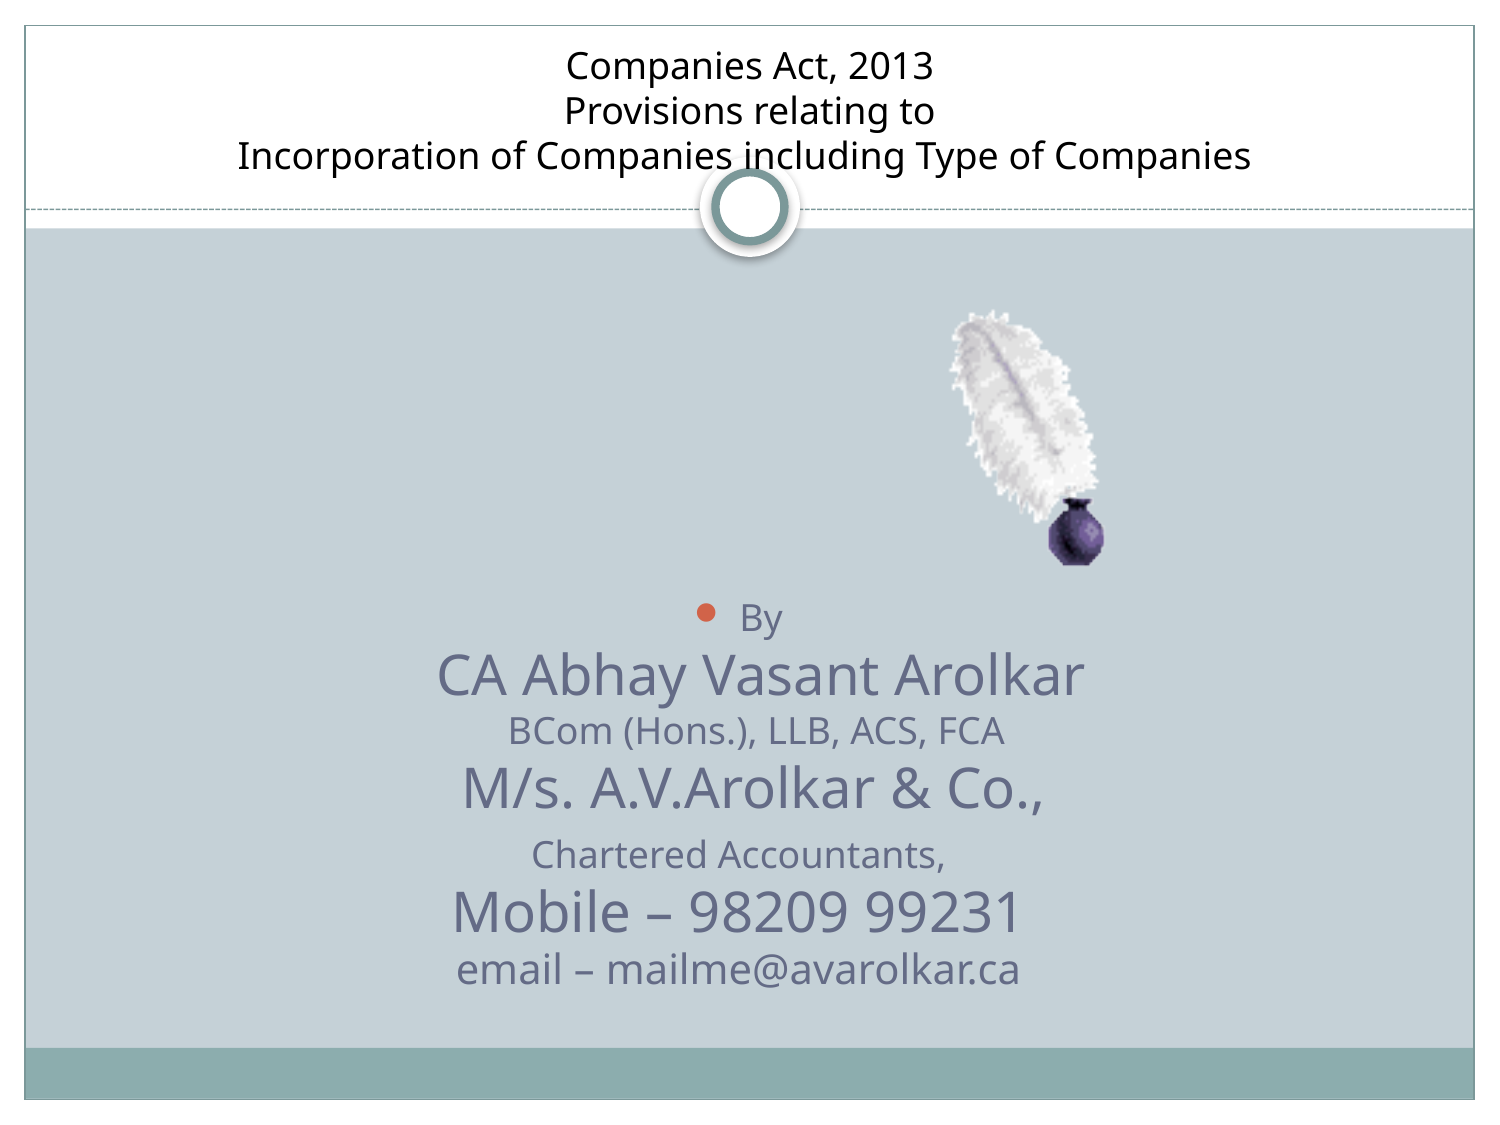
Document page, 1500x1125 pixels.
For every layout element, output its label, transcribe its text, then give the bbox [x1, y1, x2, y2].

list By CA Abhay Vasant Arolkar BCom (Hons.), LLB, ACS, FCA M/s. A.V.Arolkar & Co., Chartered Accountants, Mobile – 98209 99231 email – mailme@avarolkar.ca [41, 290, 1437, 1041]
title Companies Act, 2013 Provisions relating to Incorporation of Companies including Type of Companies [29, 19, 1471, 185]
picture [522, 243, 1125, 599]
